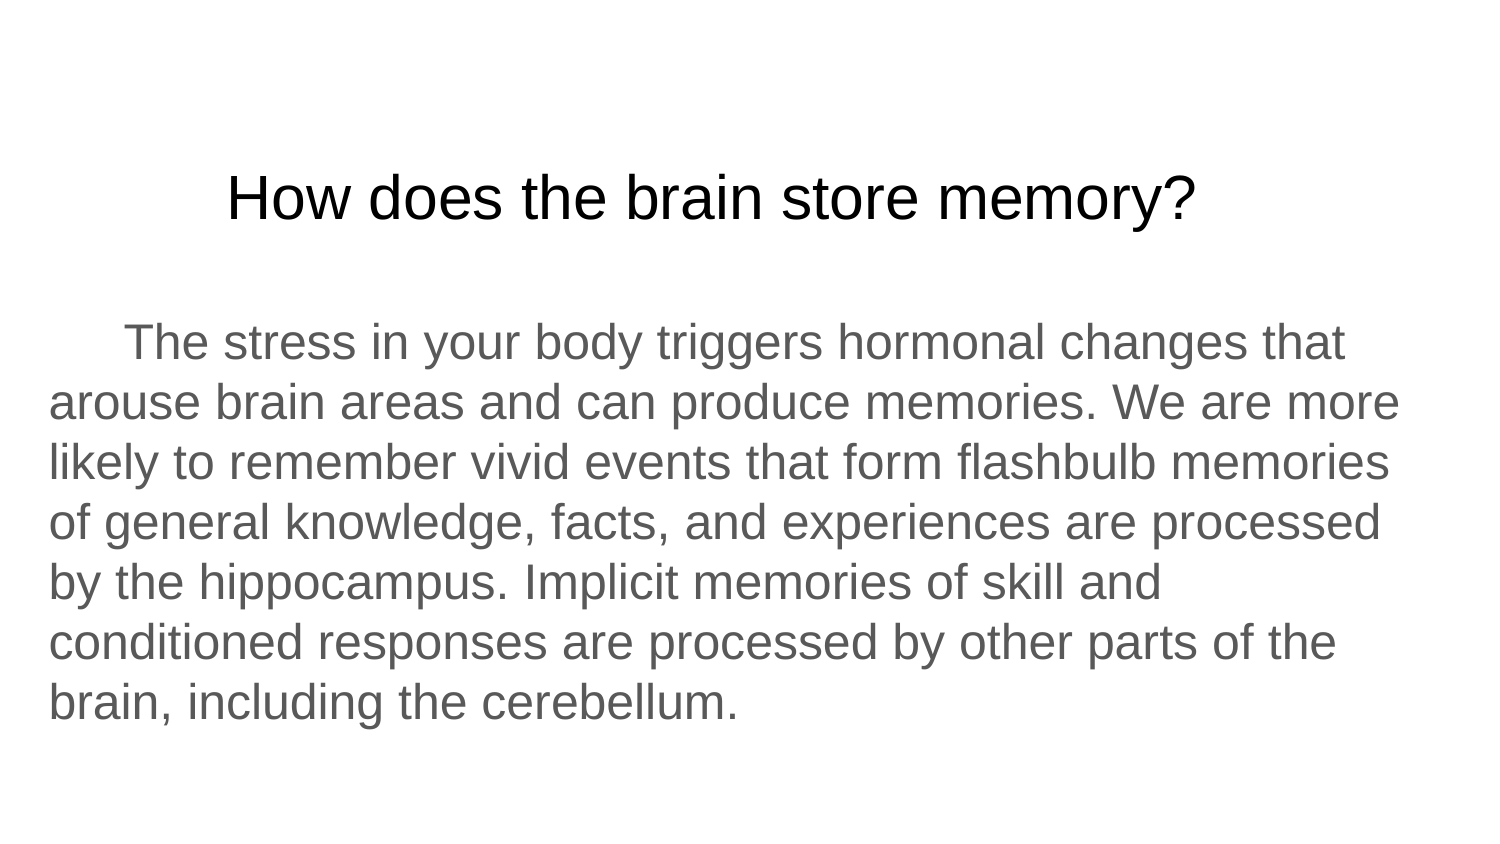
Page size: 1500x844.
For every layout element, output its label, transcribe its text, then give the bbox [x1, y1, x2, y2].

subtitle The stress in your body triggers hormonal changes that arouse brain areas and can produce memories. We are more likely to remember vivid events that form flashbulb memories of general knowledge, facts, and experiences are processed by the hippocampus. Implicit memories of skill and conditioned responses are processed by other parts of the brain, including the cerebellum. [33, 294, 1432, 425]
title How does the brain store memory? [42, 80, 1383, 248]
